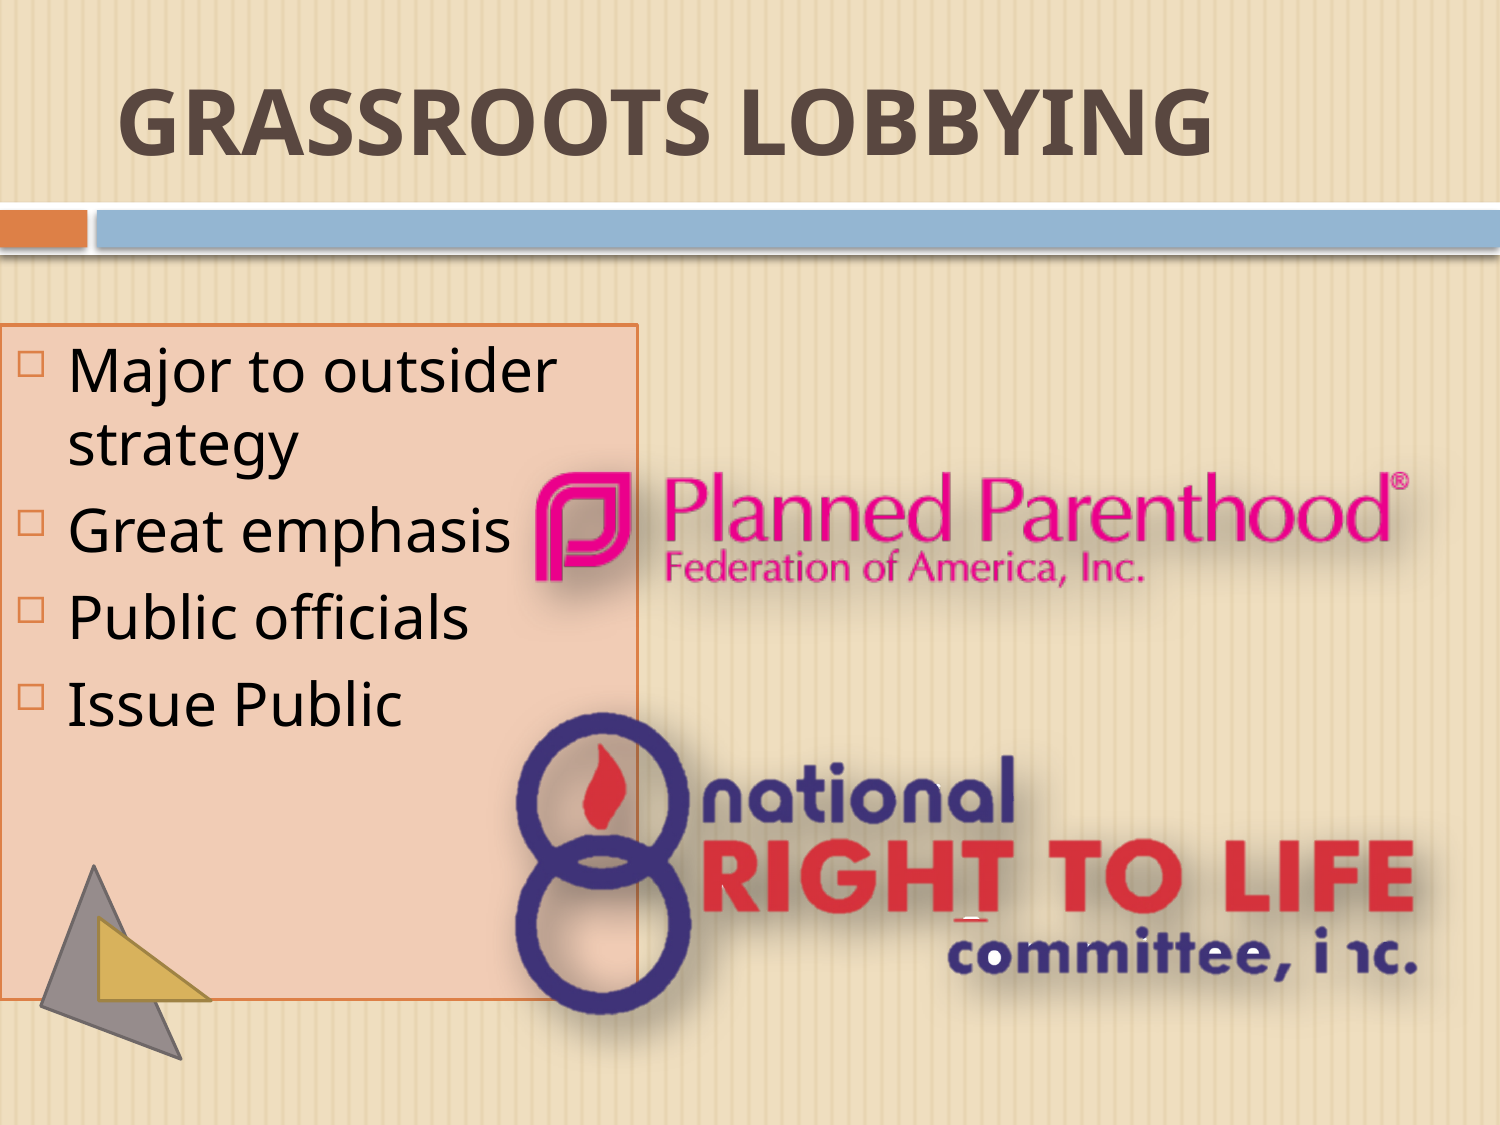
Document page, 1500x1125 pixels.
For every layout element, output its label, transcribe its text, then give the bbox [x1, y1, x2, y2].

title Grassroots Lobbying [100, 37, 1438, 200]
text_box [97, 915, 213, 1003]
list Major to outsider strategy Great emphasis Public officials Issue Public [0, 323, 639, 1001]
picture [495, 353, 1433, 1028]
text_box [39, 864, 183, 1061]
